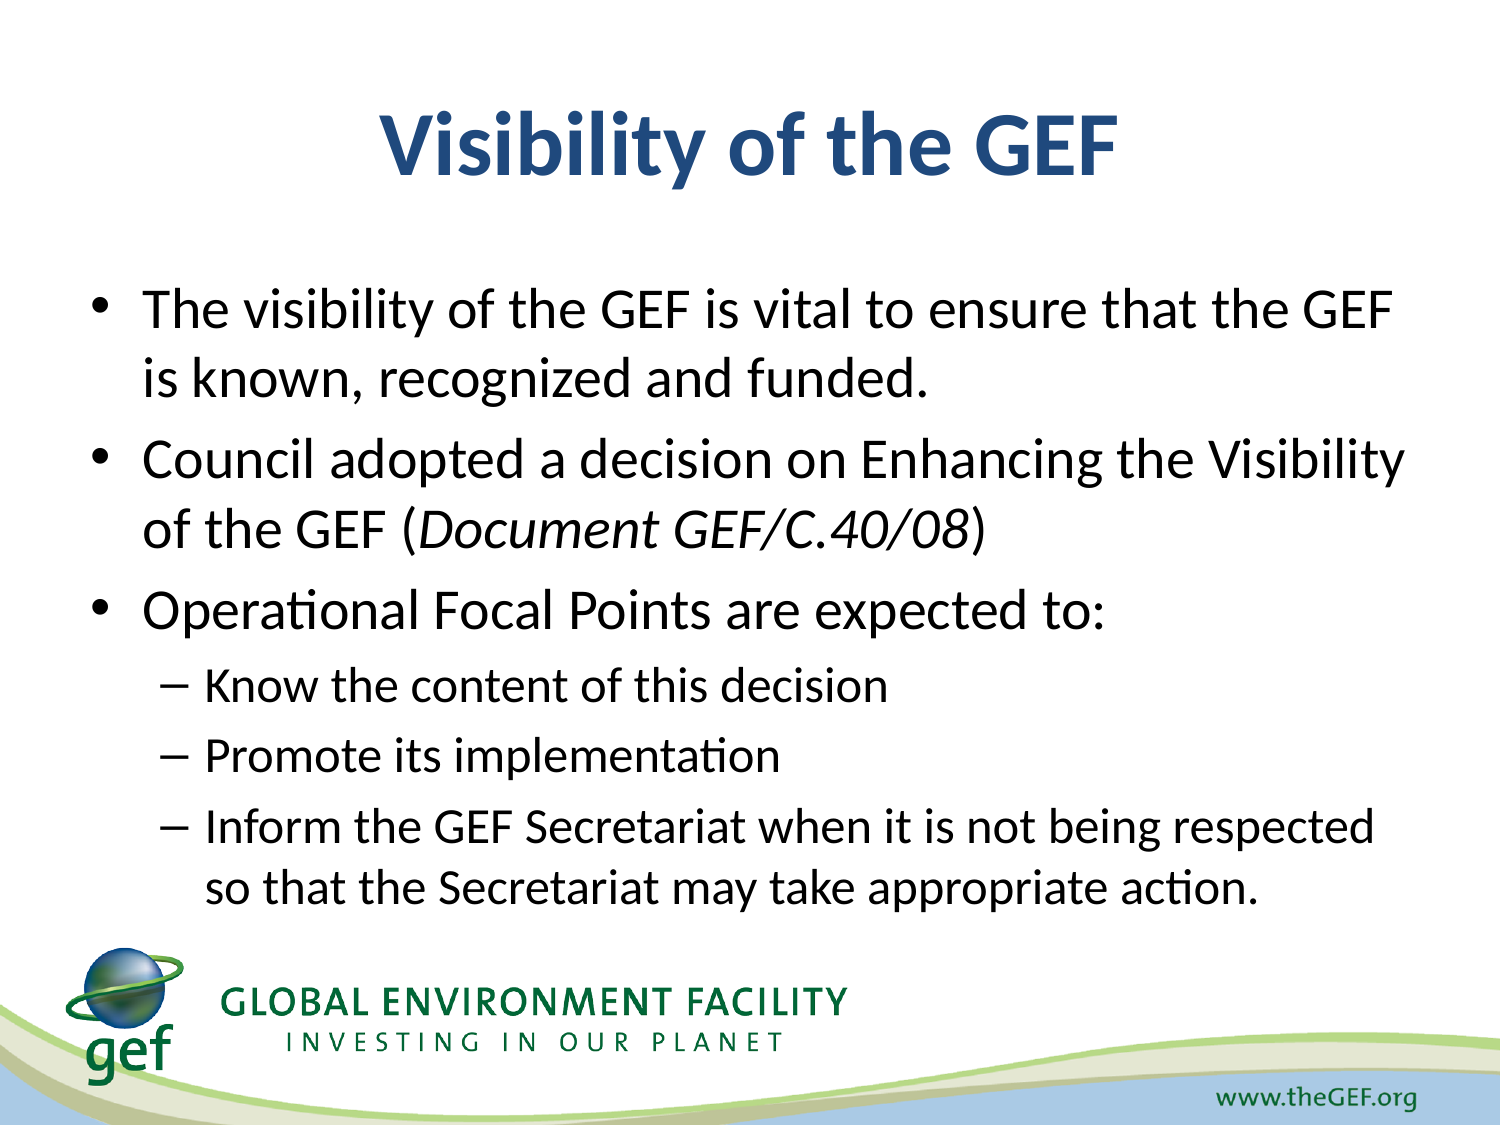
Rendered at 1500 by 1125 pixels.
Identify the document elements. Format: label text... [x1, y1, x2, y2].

title Visibility of the GEF [74, 44, 1426, 233]
list The visibility of the GEF is vital to ensure that the GEF is known, recognized and funded. Council adopted a decision on Enhancing the Visibility of the GEF (Document GEF/C.40/08) Operational Focal Points are expected to: Know the content of this decision Promote its implementation Inform the GEF Secretariat when it is not being respected so that the Secretariat may take appropriate action. [74, 262, 1426, 926]
picture [0, 920, 1500, 1125]
